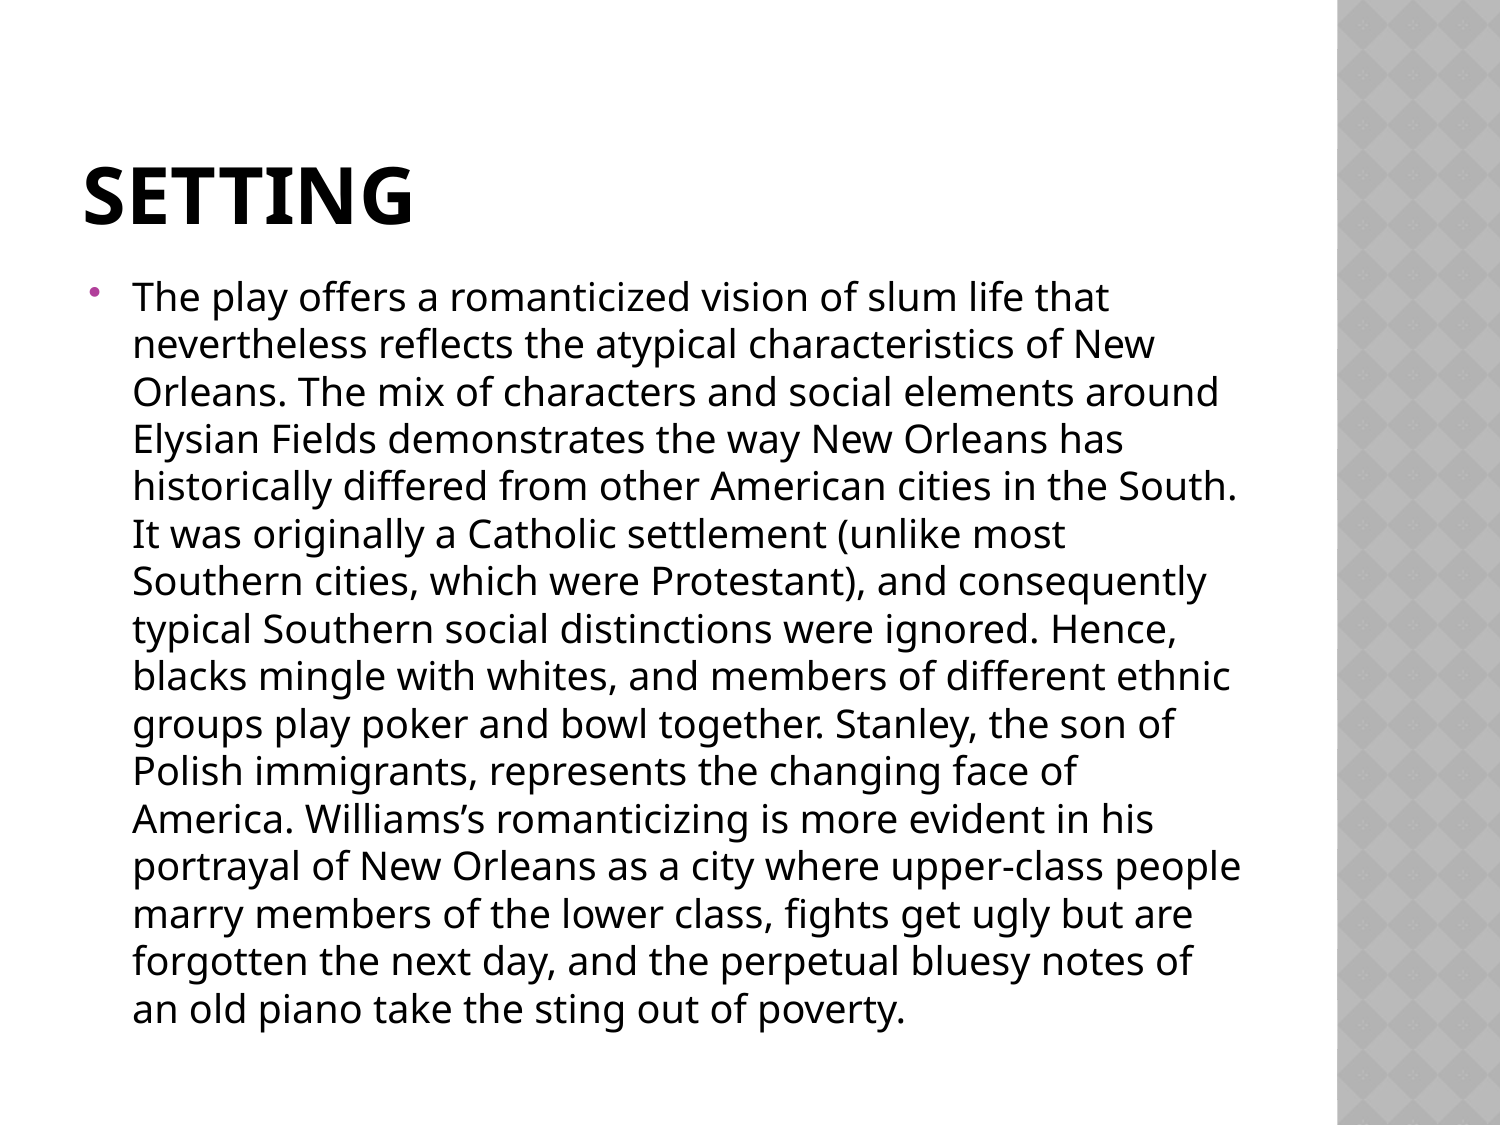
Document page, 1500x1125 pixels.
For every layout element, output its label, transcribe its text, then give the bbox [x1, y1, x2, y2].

title Setting [75, 52, 1263, 240]
list The play offers a romanticized vision of slum life that nevertheless reflects the atypical characteristics of New Orleans. The mix of characters and social elements around Elysian Fields demonstrates the way New Orleans has historically differed from other American cities in the South. It was originally a Catholic settlement (unlike most Southern cities, which were Protestant), and consequently typical Southern social distinctions were ignored. Hence, blacks mingle with whites, and members of different ethnic groups play poker and bowl together. Stanley, the son of Polish immigrants, represents the changing face of America. Williams’s romanticizing is more evident in his portrayal of New Orleans as a city where upper-class people marry members of the lower class, fights get ugly but are forgotten the next day, and the perpetual bluesy notes of an old piano take the sting out of poverty. [75, 264, 1263, 1059]
